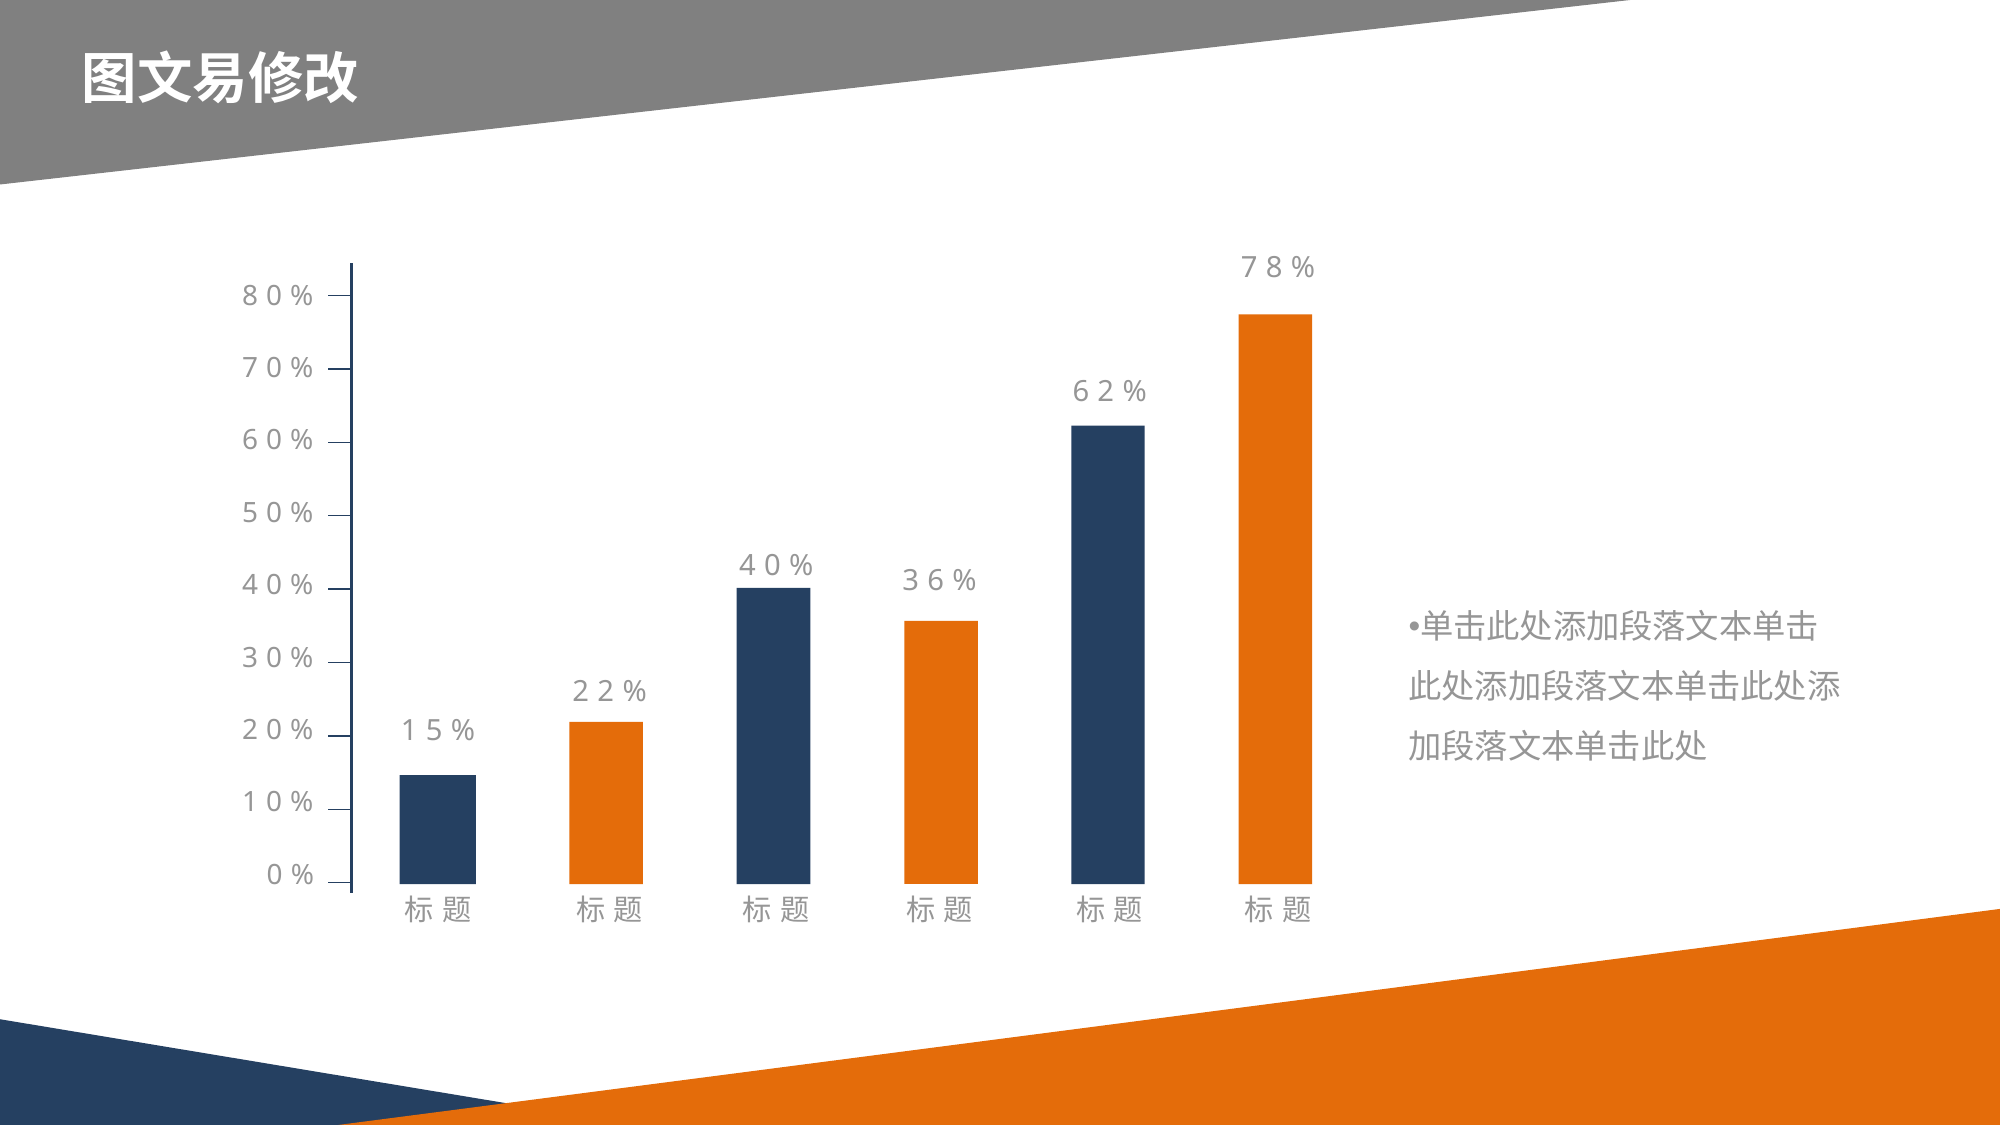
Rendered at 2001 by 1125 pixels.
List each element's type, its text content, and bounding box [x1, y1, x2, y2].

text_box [1219, 240, 1337, 935]
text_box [1051, 364, 1169, 935]
text_box 单击此处添加段落文本单击此处添加段落文本单击此处添加段落文本单击此处 [1393, 578, 1867, 773]
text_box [881, 553, 999, 935]
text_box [379, 703, 497, 935]
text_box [717, 538, 835, 935]
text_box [551, 664, 669, 935]
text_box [220, 262, 352, 899]
text_box 图文易修改 [0, 42, 441, 110]
